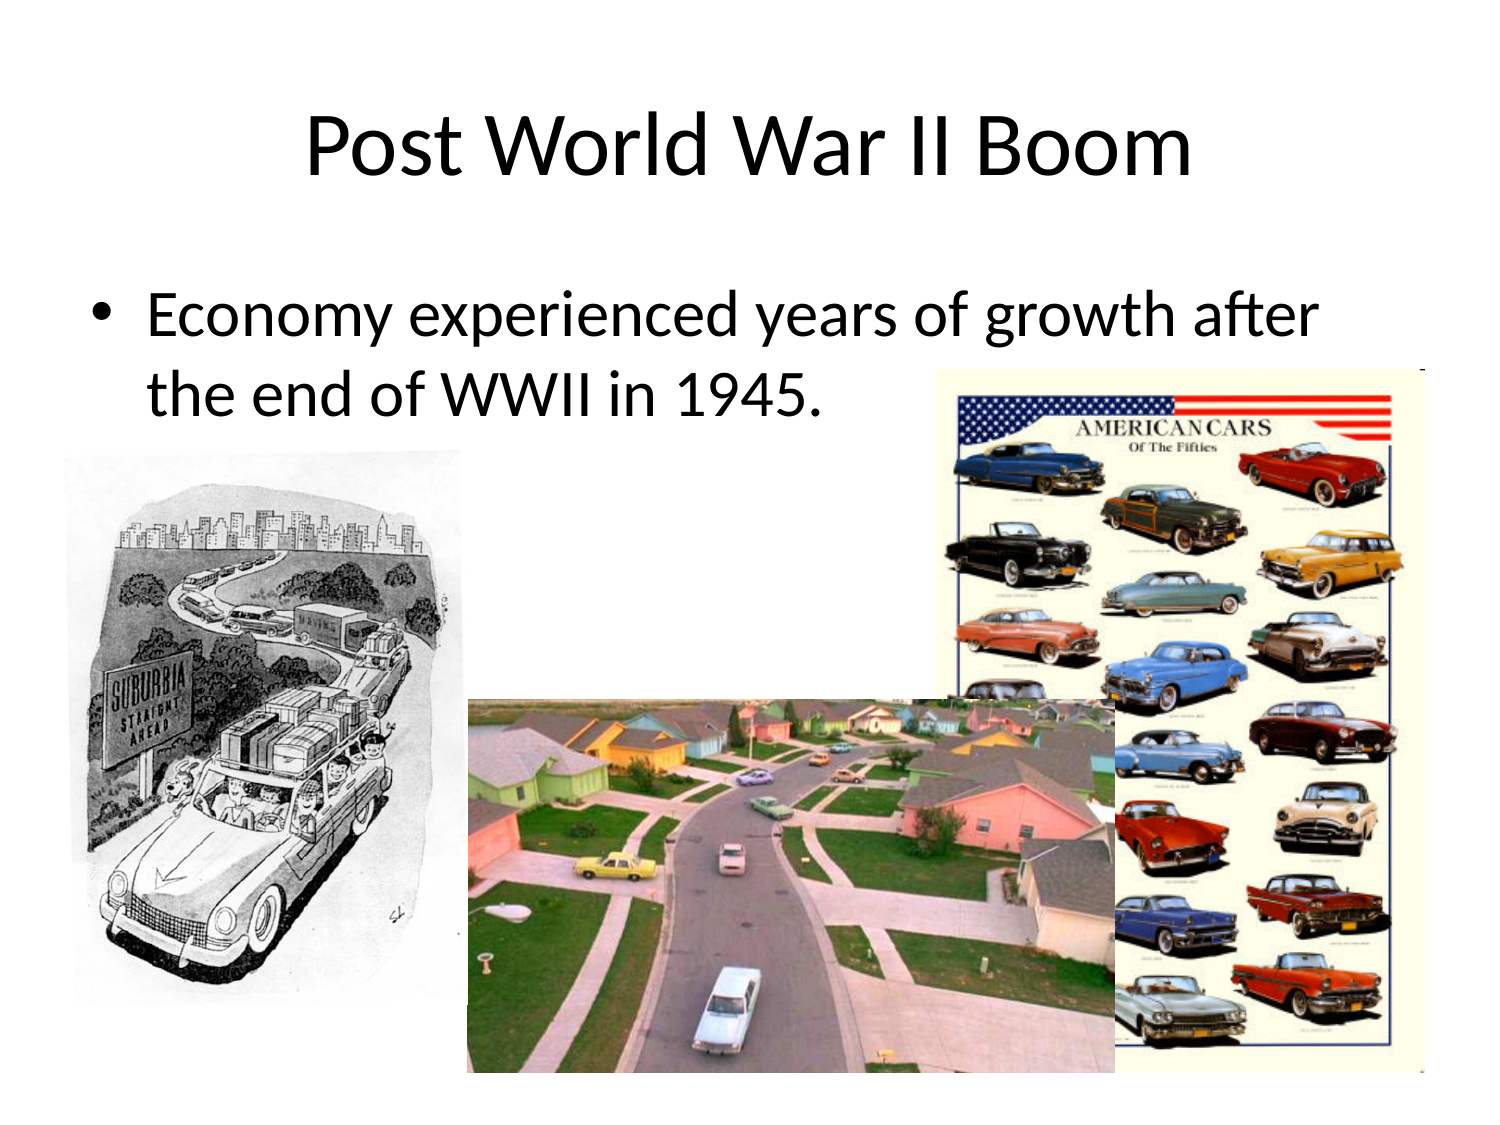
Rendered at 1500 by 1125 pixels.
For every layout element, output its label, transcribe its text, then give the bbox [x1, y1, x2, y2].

picture [64, 369, 1426, 1074]
title Post World War II Boom [75, 45, 1425, 233]
list Economy experienced years of growth after the end of WWII in 1945. [75, 262, 1425, 698]
